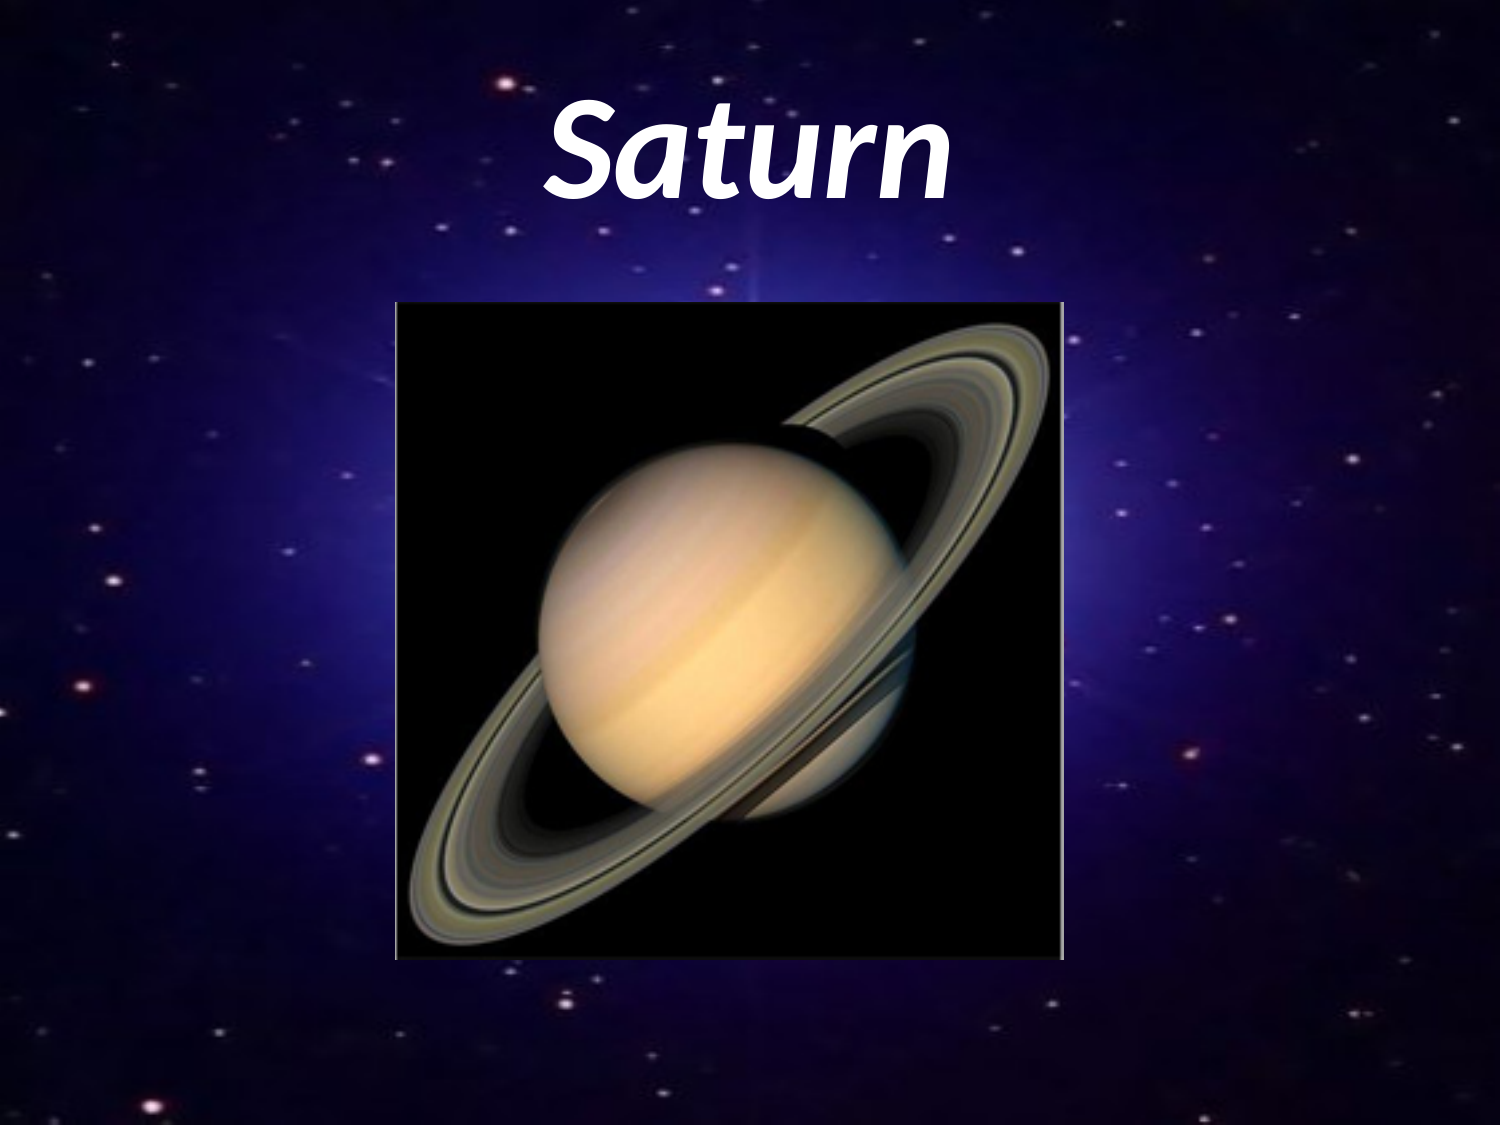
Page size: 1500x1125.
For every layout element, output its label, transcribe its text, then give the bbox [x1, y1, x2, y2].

picture [0, 0, 1500, 1125]
title Saturn [75, 45, 1425, 233]
